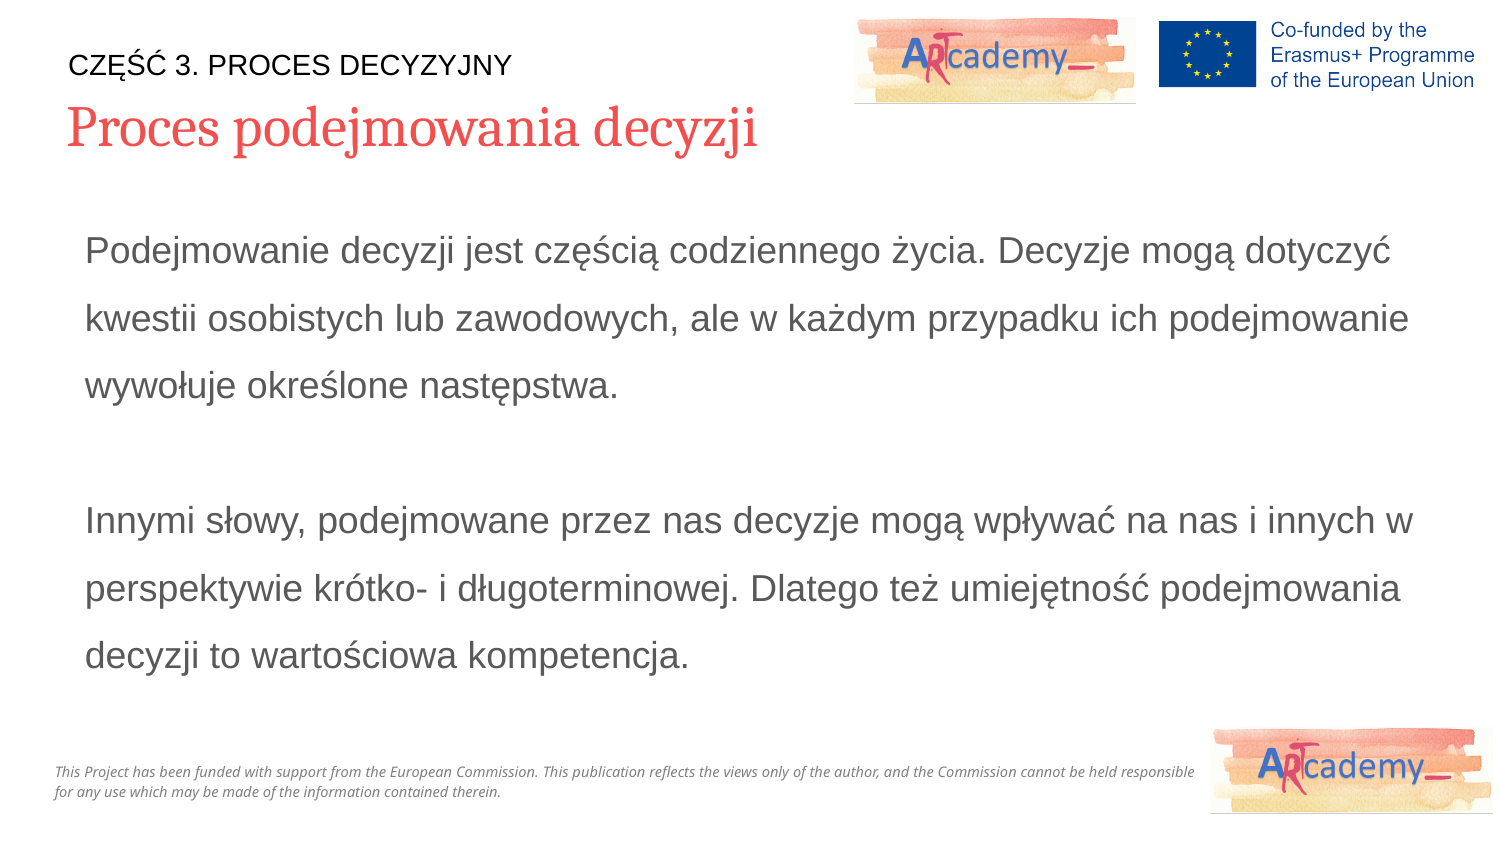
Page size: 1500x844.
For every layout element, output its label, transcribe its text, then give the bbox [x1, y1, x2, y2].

picture [1210, 709, 1493, 844]
picture [1158, 21, 1474, 91]
title Proces podejmowania decyzji [51, 72, 1449, 167]
text_box CZĘŚĆ 3. PROCES DECYZYJNY [53, 39, 770, 89]
text_box This Project has been funded with support from the European Commission. This publication reflects the views only of the author, and the Commission cannot be held responsible for any use which may be made of the information contained therein. [39, 754, 1205, 799]
picture [854, 0, 1137, 134]
list Podejmowanie decyzji jest częścią codziennego życia. Decyzje mogą dotyczyć kwestii osobistych lub zawodowych, ale w każdym przypadku ich podejmowanie wywołuje określone następstwa. Innymi słowy, podejmowane przez nas decyzje mogą wpływać na nas i innych w perspektywie krótko- i długoterminowej. Dlatego też umiejętność podejmowania decyzji to wartościowa kompetencja. [51, 189, 1449, 750]
